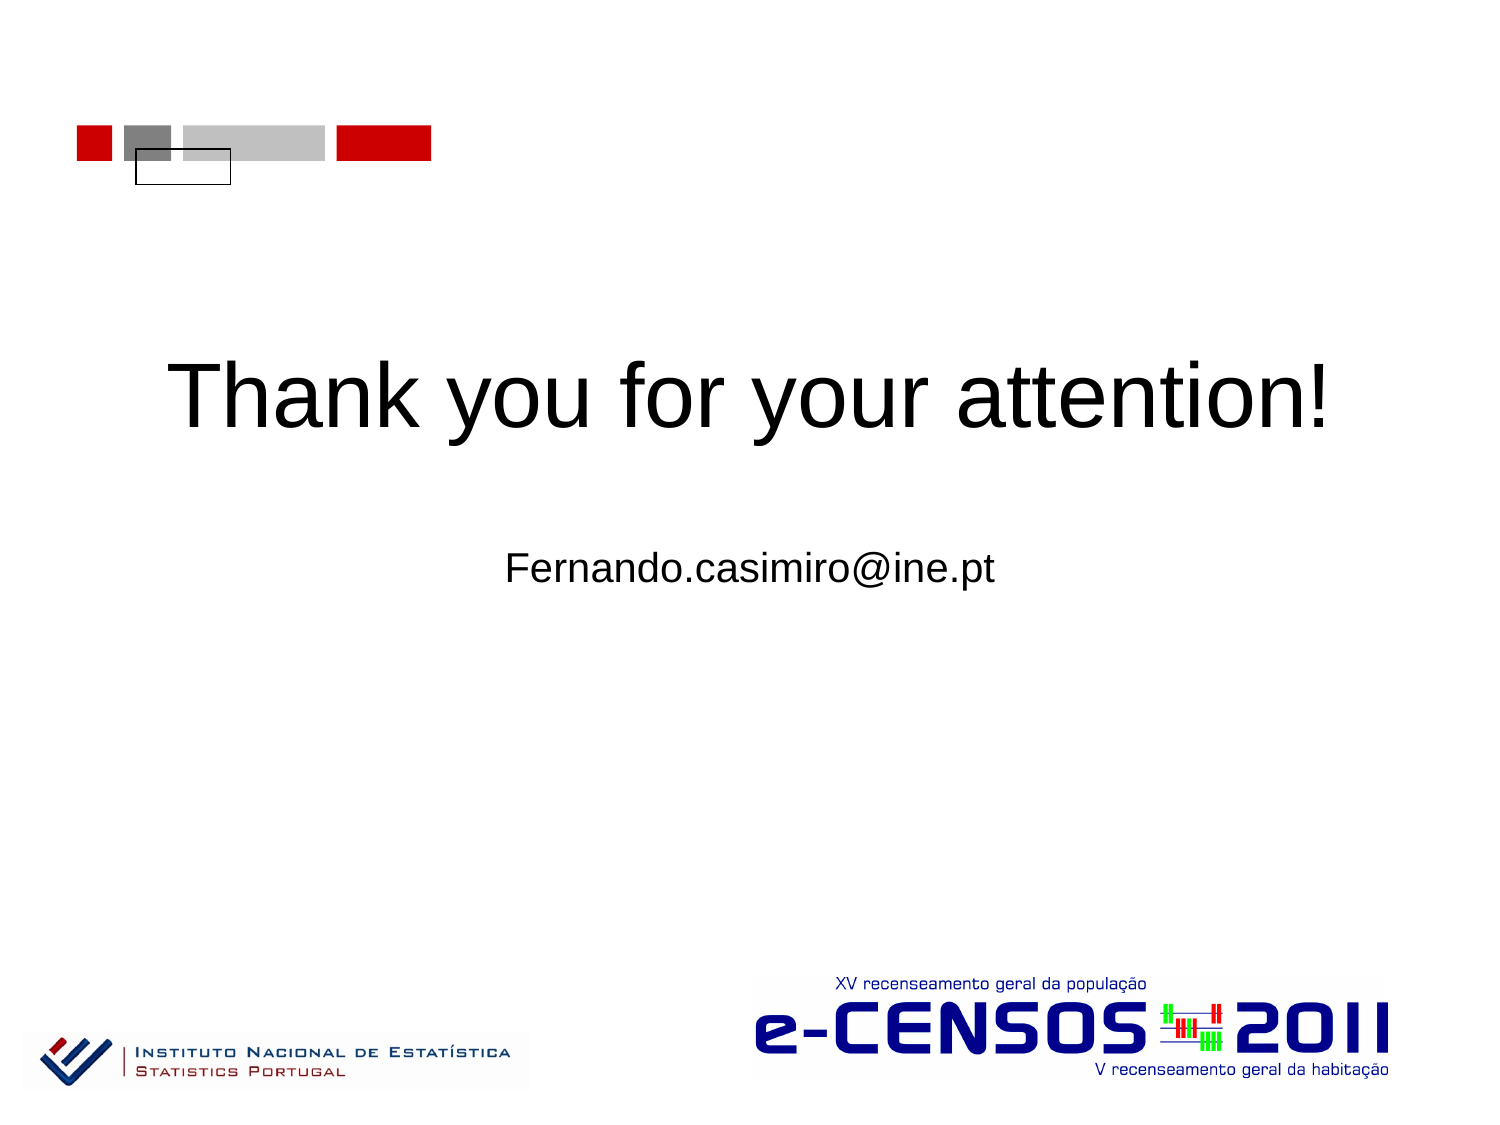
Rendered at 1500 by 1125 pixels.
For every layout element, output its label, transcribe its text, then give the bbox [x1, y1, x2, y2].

picture [23, 1031, 529, 1090]
title Thank you for your attention! Fernando.casimiro@ine.pt [112, 349, 1388, 591]
picture [749, 977, 1388, 1079]
